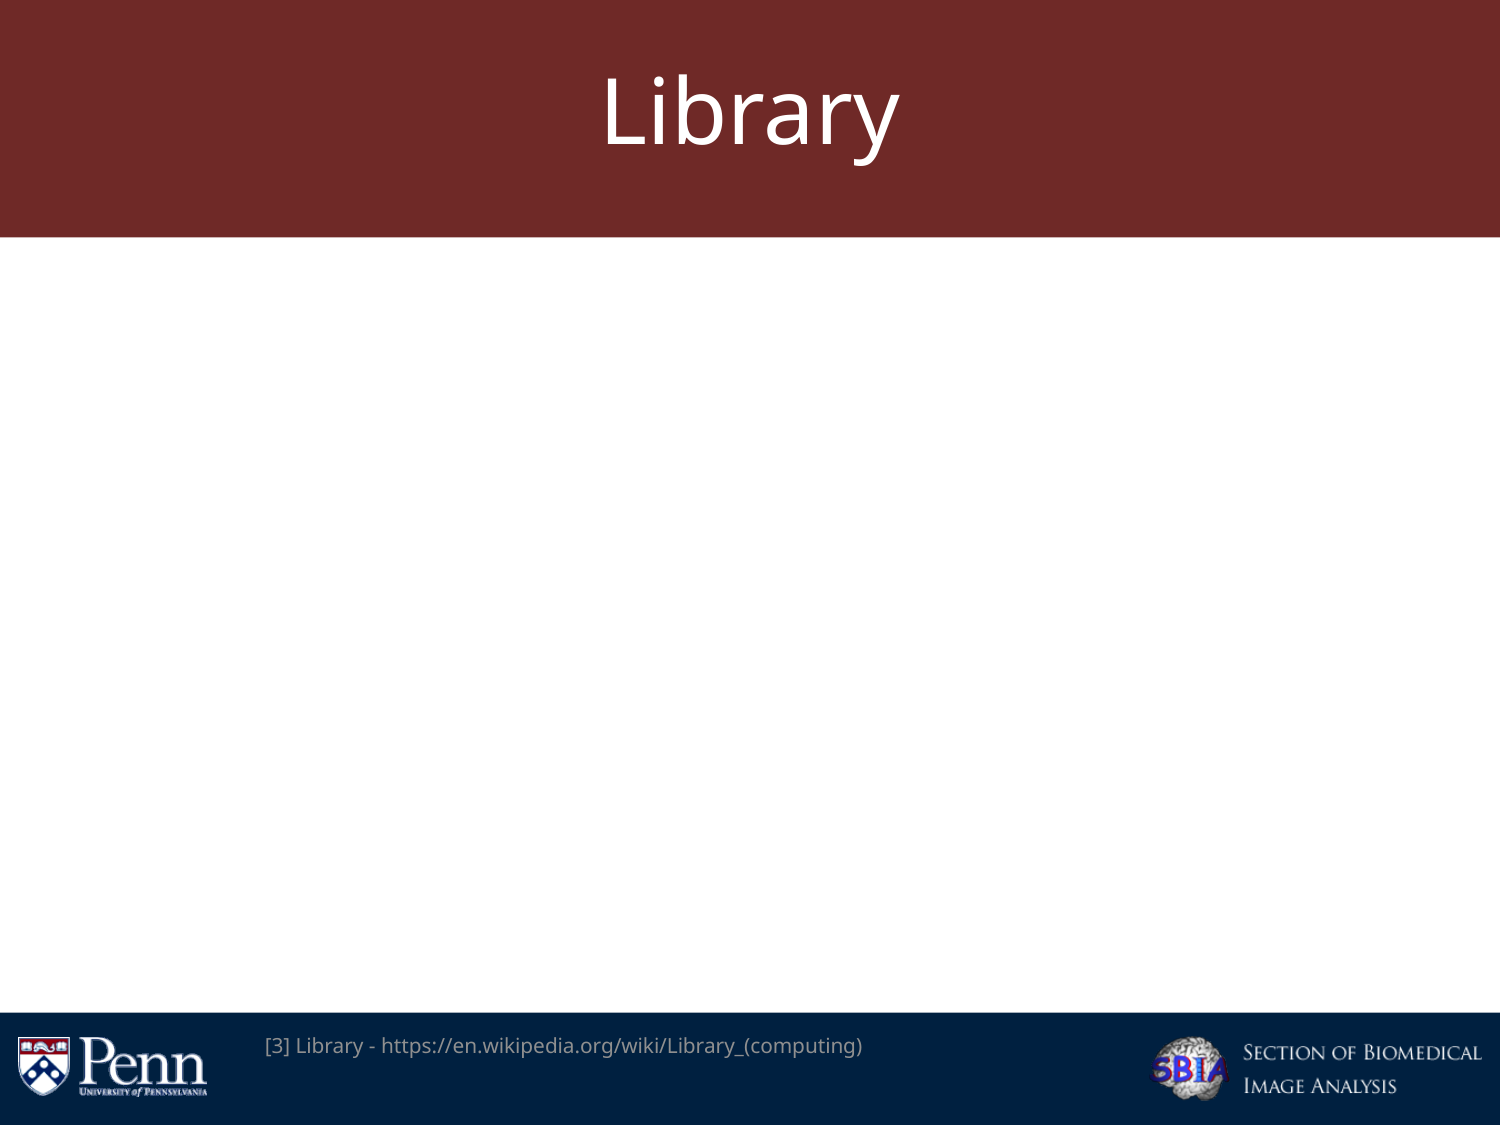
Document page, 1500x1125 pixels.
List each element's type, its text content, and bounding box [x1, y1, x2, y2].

title Library [75, 45, 1425, 238]
footer [3] Library - https://en.wikipedia.org/wiki/Library_(computing) [249, 1025, 1038, 1100]
picture [1149, 1035, 1482, 1102]
picture [18, 1037, 207, 1097]
